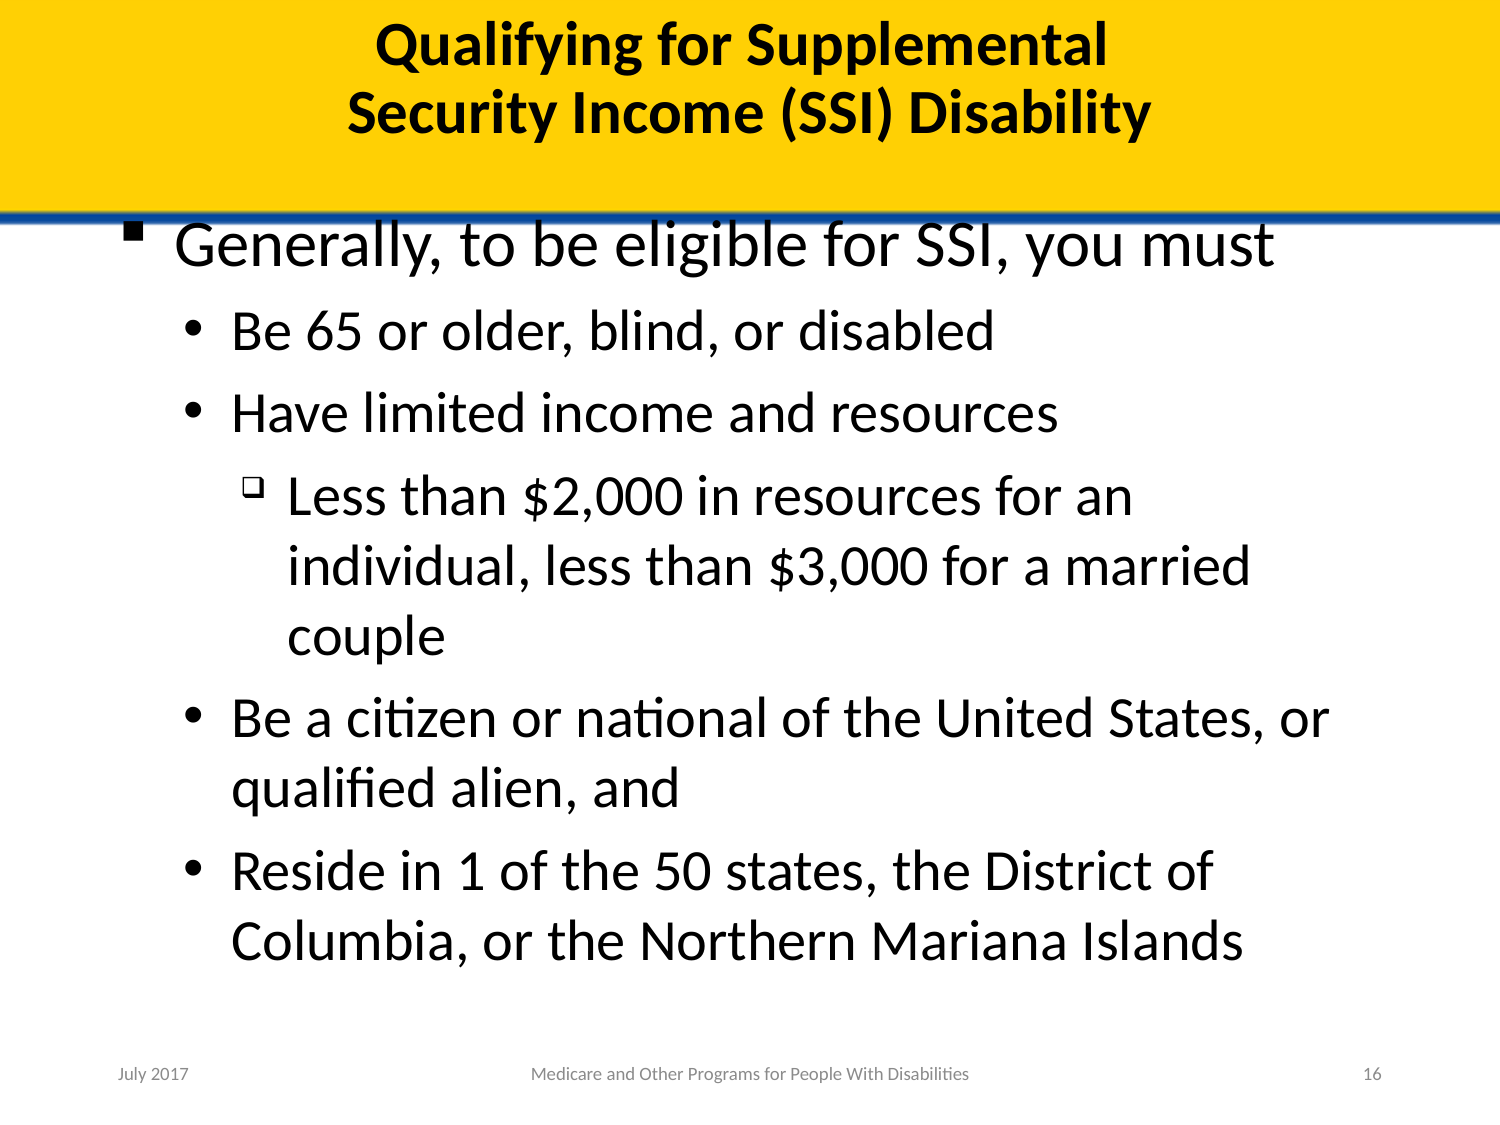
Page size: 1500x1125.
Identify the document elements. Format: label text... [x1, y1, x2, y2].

slide_number 16 [1059, 1042, 1397, 1103]
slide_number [103, 1042, 441, 1103]
picture [0, 0, 1500, 1125]
footer Medicare and Other Programs for People With Disabilities [496, 1042, 1004, 1103]
title Qualifying for Supplemental Security Income (SSI) Disability [103, 2, 1397, 156]
list Generally, to be eligible for SSI, you must Be 65 or older, blind, or disabled Have limited income and resources Less than $2,000 in resources for an individual, less than $3,000 for a married couple Be a citizen or national of the United States, or qualified alien, and Reside in 1 of the 50 states, the District of Columbia, or the Northern Mariana Islands [103, 192, 1397, 1014]
